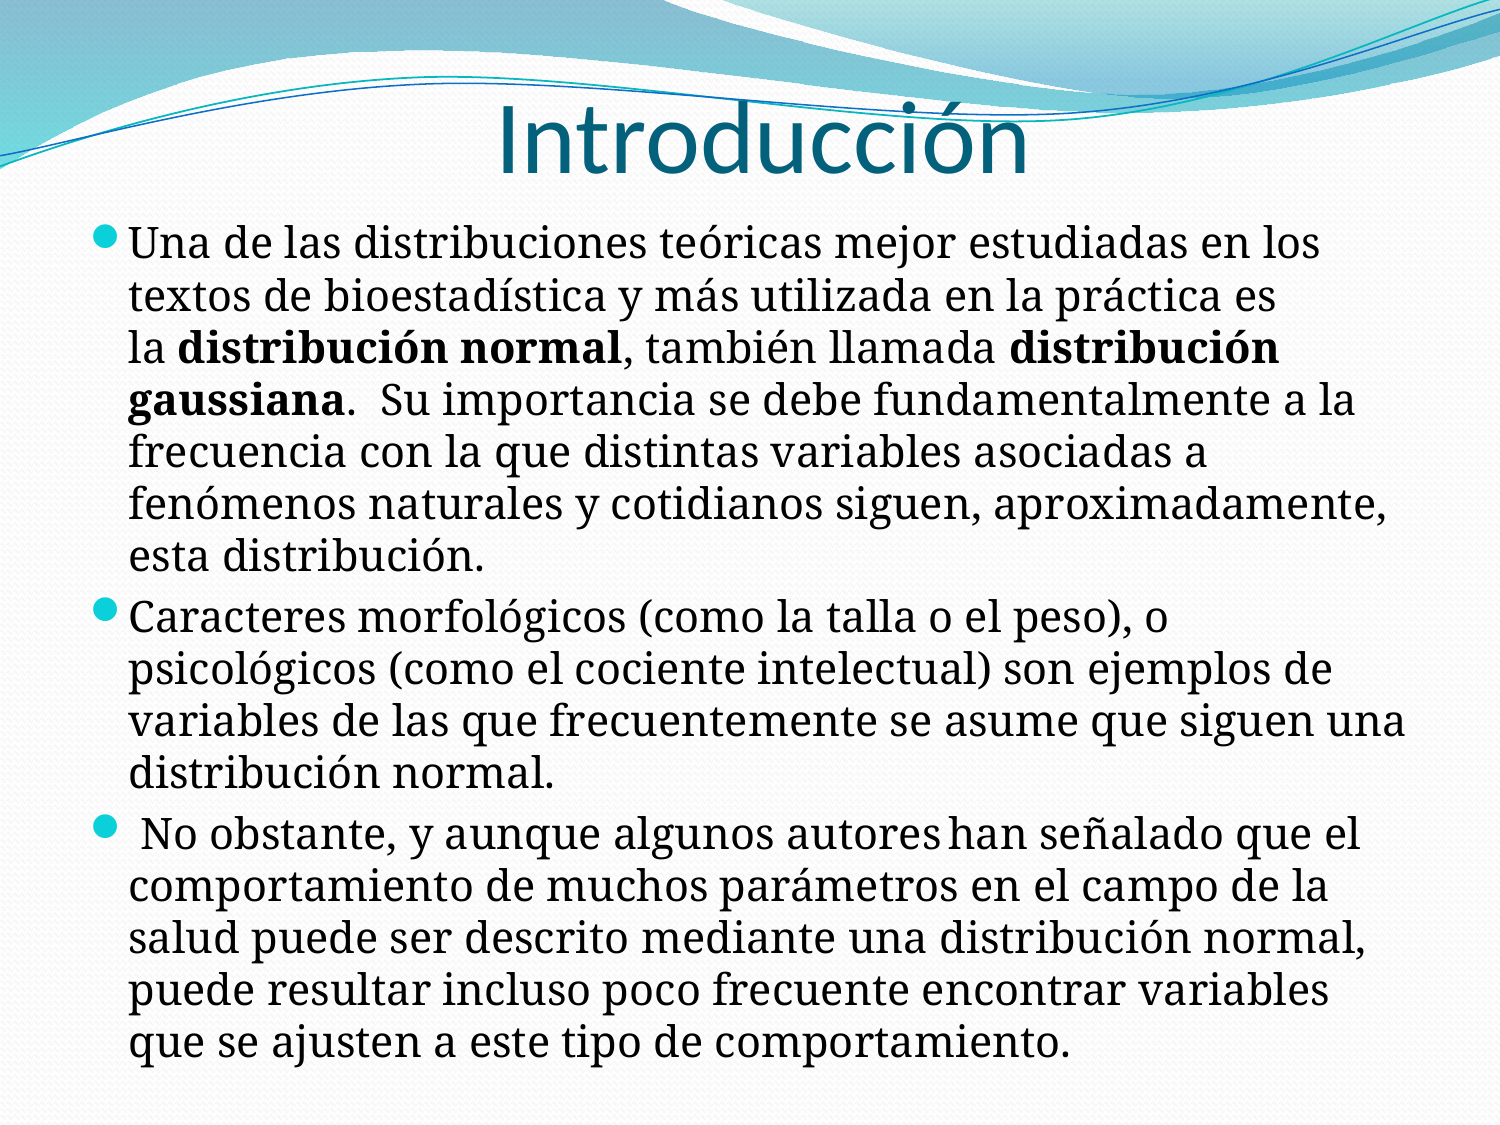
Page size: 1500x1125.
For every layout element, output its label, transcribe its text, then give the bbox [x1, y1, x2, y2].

list Una de las distribuciones teóricas mejor estudiadas en los textos de bioestadística y más utilizada en la práctica es la distribución normal, también llamada distribución gaussiana. Su importancia se debe fundamentalmente a la frecuencia con la que distintas variables asociadas a fenómenos naturales y cotidianos siguen, aproximadamente, esta distribución. Caracteres morfológicos (como la talla o el peso), o psicológicos (como el cociente intelectual) son ejemplos de variables de las que frecuentemente se asume que siguen una distribución normal. No obstante, y aunque algunos autores han señalado que el comportamiento de muchos parámetros en el campo de la salud puede ser descrito mediante una distribución normal, puede resultar incluso poco frecuente encontrar variables que se ajusten a este tipo de comportamiento. [75, 208, 1425, 1083]
title Introducción [88, 54, 1439, 195]
